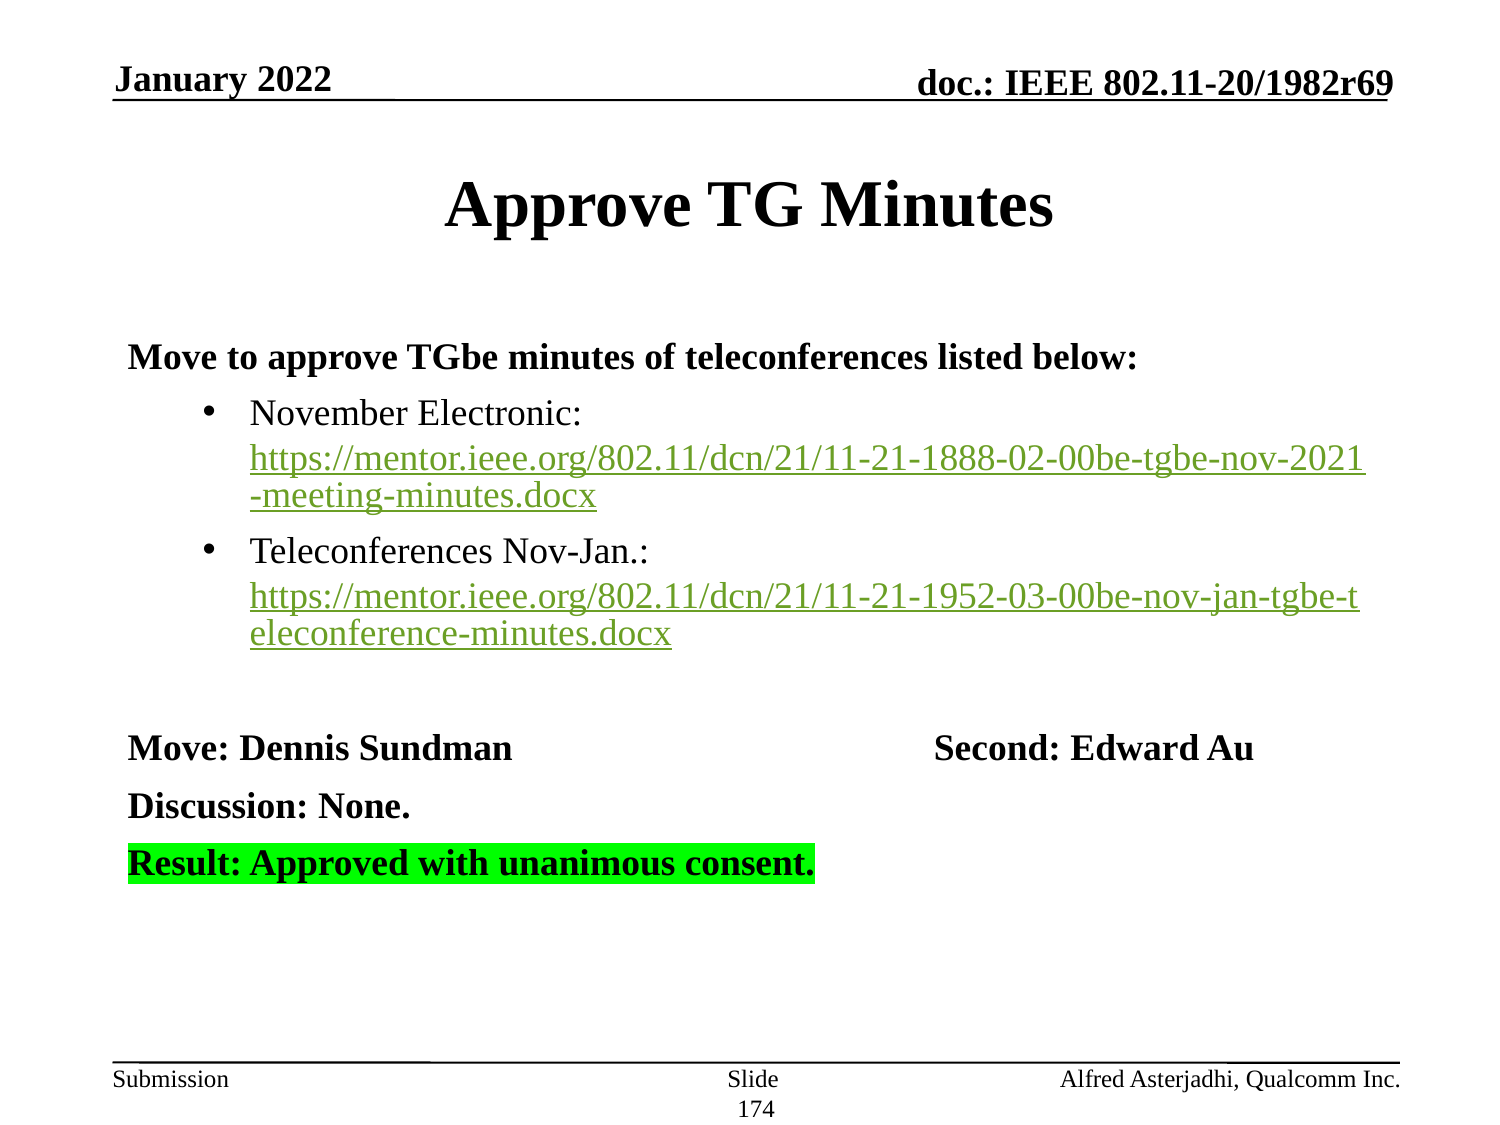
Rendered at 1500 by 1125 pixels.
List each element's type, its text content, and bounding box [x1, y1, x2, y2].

footer Alfred Asterjadhi, Qualcomm Inc. [878, 1061, 1402, 1093]
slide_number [114, 54, 423, 100]
slide_number Slide 174 [712, 1061, 800, 1123]
title Approve TG Minutes [112, 112, 1388, 288]
list Move to approve TGbe minutes of teleconferences listed below: November Electronic: https://mentor.ieee.org/802.11/dcn/21/11-21-1888-02-00be-tgbe-nov-2021-meeting-minutes.docx Teleconferences Nov-Jan.: https://mentor.ieee.org/802.11/dcn/21/11-21-1952-03-00be-nov-jan-tgbe-teleconference-minutes.docx Move: Dennis Sundman Second: Edward Au Discussion: None. Result: Approved with unanimous consent. [112, 324, 1388, 1000]
